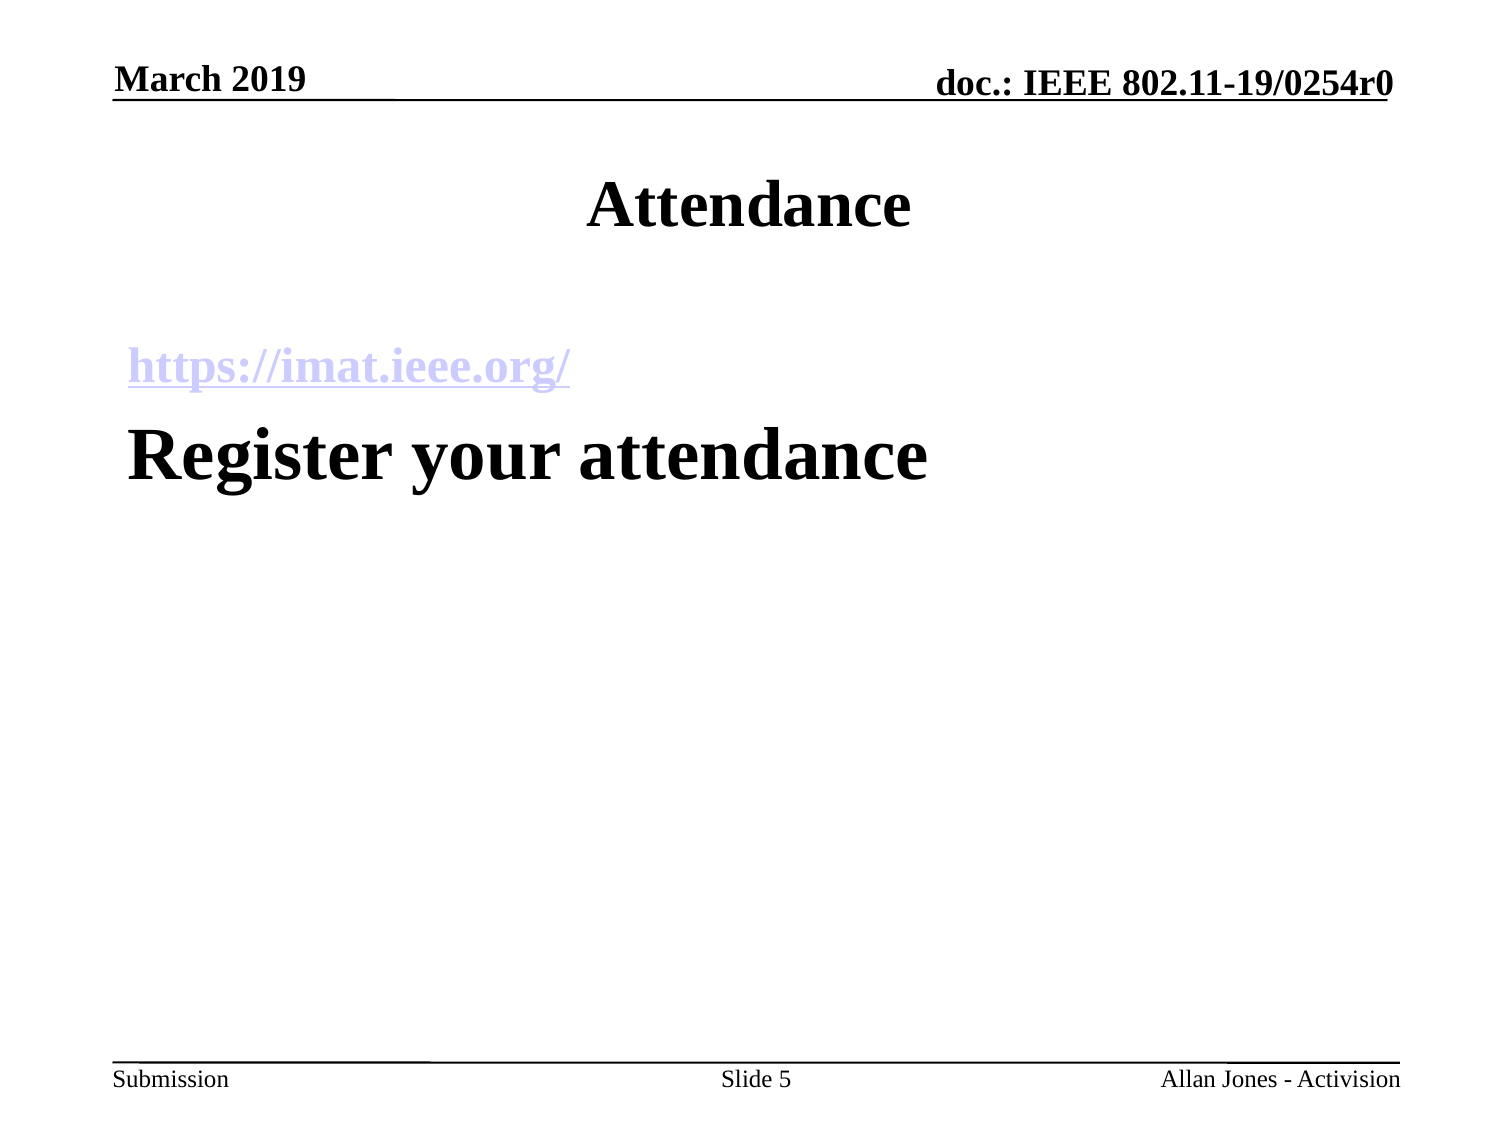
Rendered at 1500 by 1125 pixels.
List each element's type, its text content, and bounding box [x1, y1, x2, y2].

footer Allan Jones - Activision [902, 1061, 1402, 1093]
list https://imat.ieee.org/ Register your attendance [112, 324, 1388, 1000]
slide_number Slide 5 [712, 1061, 800, 1123]
title Attendance [112, 112, 1388, 288]
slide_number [114, 54, 493, 100]
